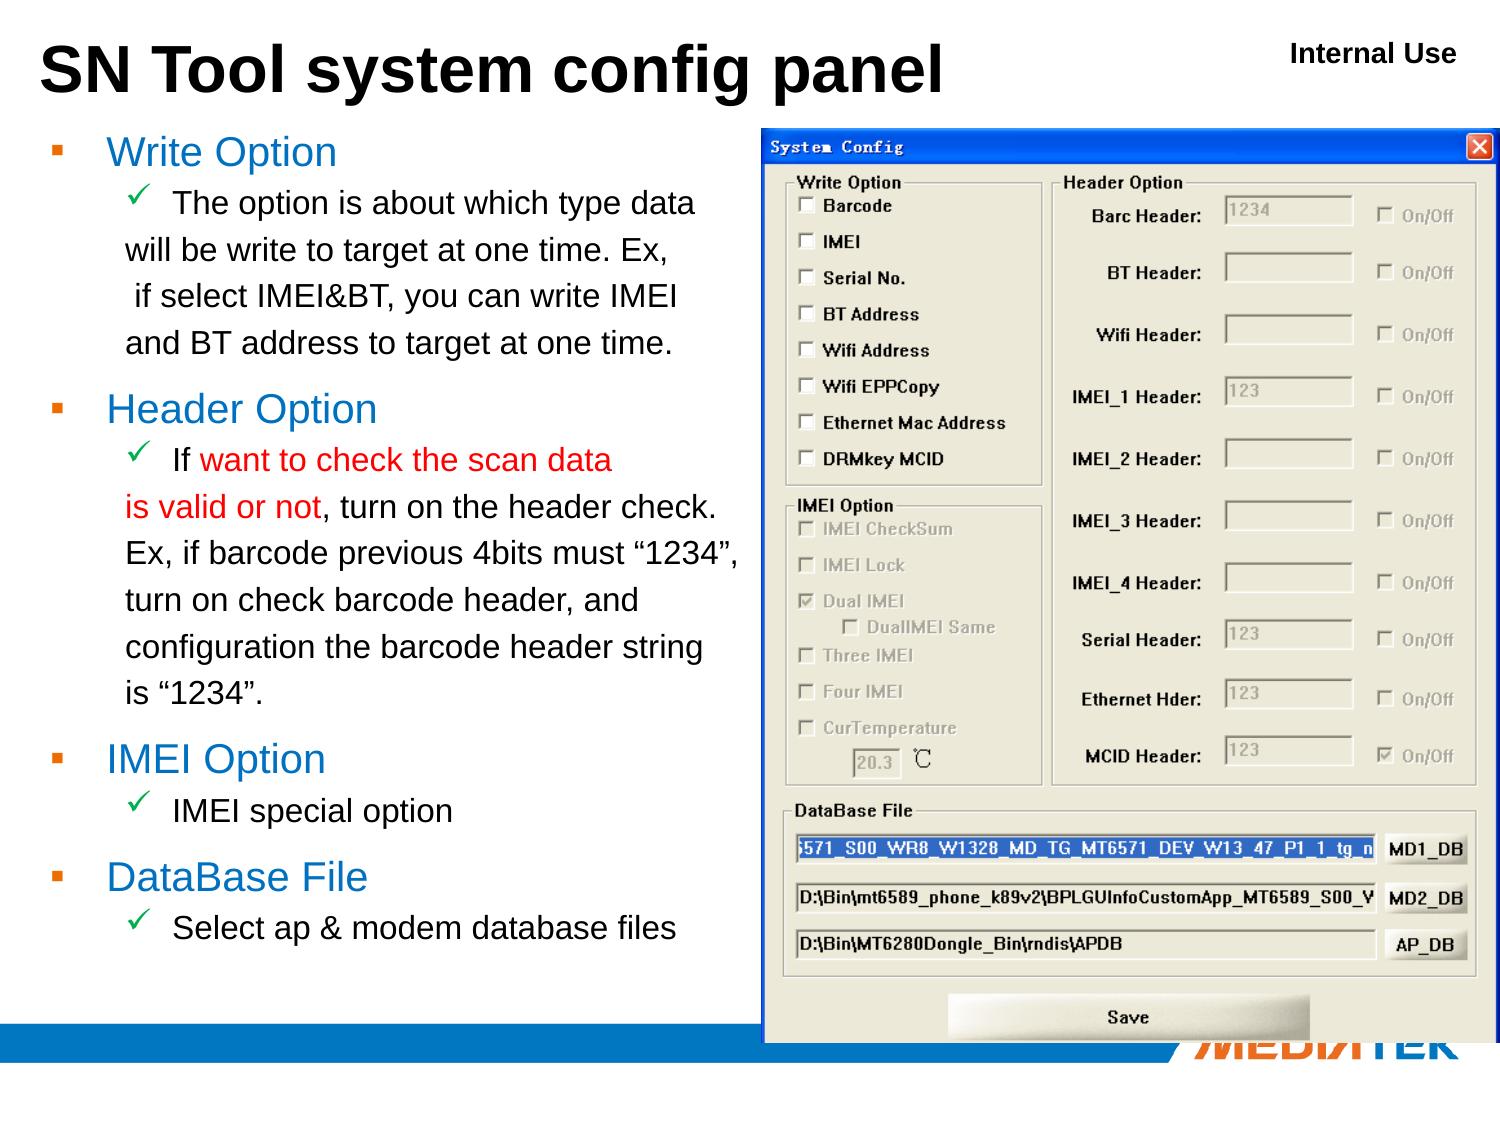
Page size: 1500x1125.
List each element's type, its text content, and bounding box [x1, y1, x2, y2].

list Write Option The option is about which type data will be write to target at one time. Ex, if select IMEI&BT, you can write IMEI and BT address to target at one time. Header Option If want to check the scan data is valid or not, turn on the header check. Ex, if barcode previous 4bits must “1234”, turn on check barcode header, and configuration the barcode header string is “1234”. IMEI Option IMEI special option DataBase File Select ap & modem database files [34, 116, 1466, 1032]
title SN Tool system config panel [24, 11, 1430, 120]
picture [0, 128, 1500, 1063]
